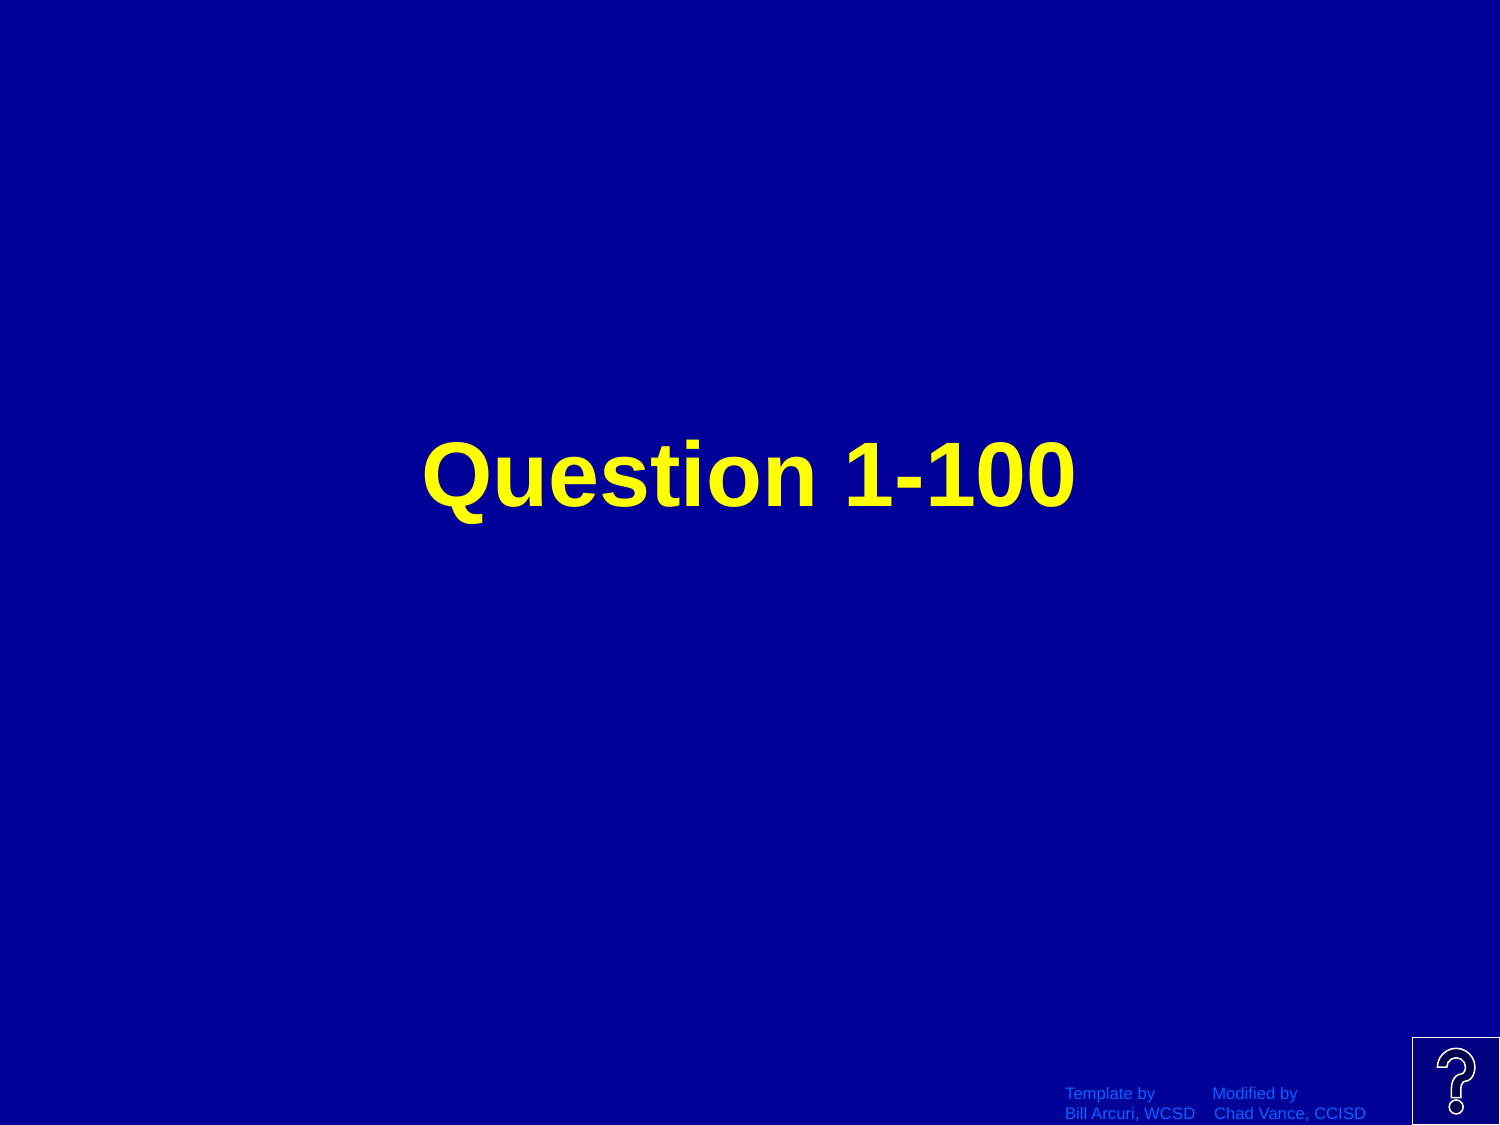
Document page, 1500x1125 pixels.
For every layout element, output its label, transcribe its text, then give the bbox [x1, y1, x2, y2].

text_box [1412, 1037, 1500, 1125]
slide_number Template by Modified by Bill Arcuri, WCSD Chad Vance, CCISD [1049, 1074, 1412, 1125]
title Question 1-100 [112, 349, 1388, 591]
